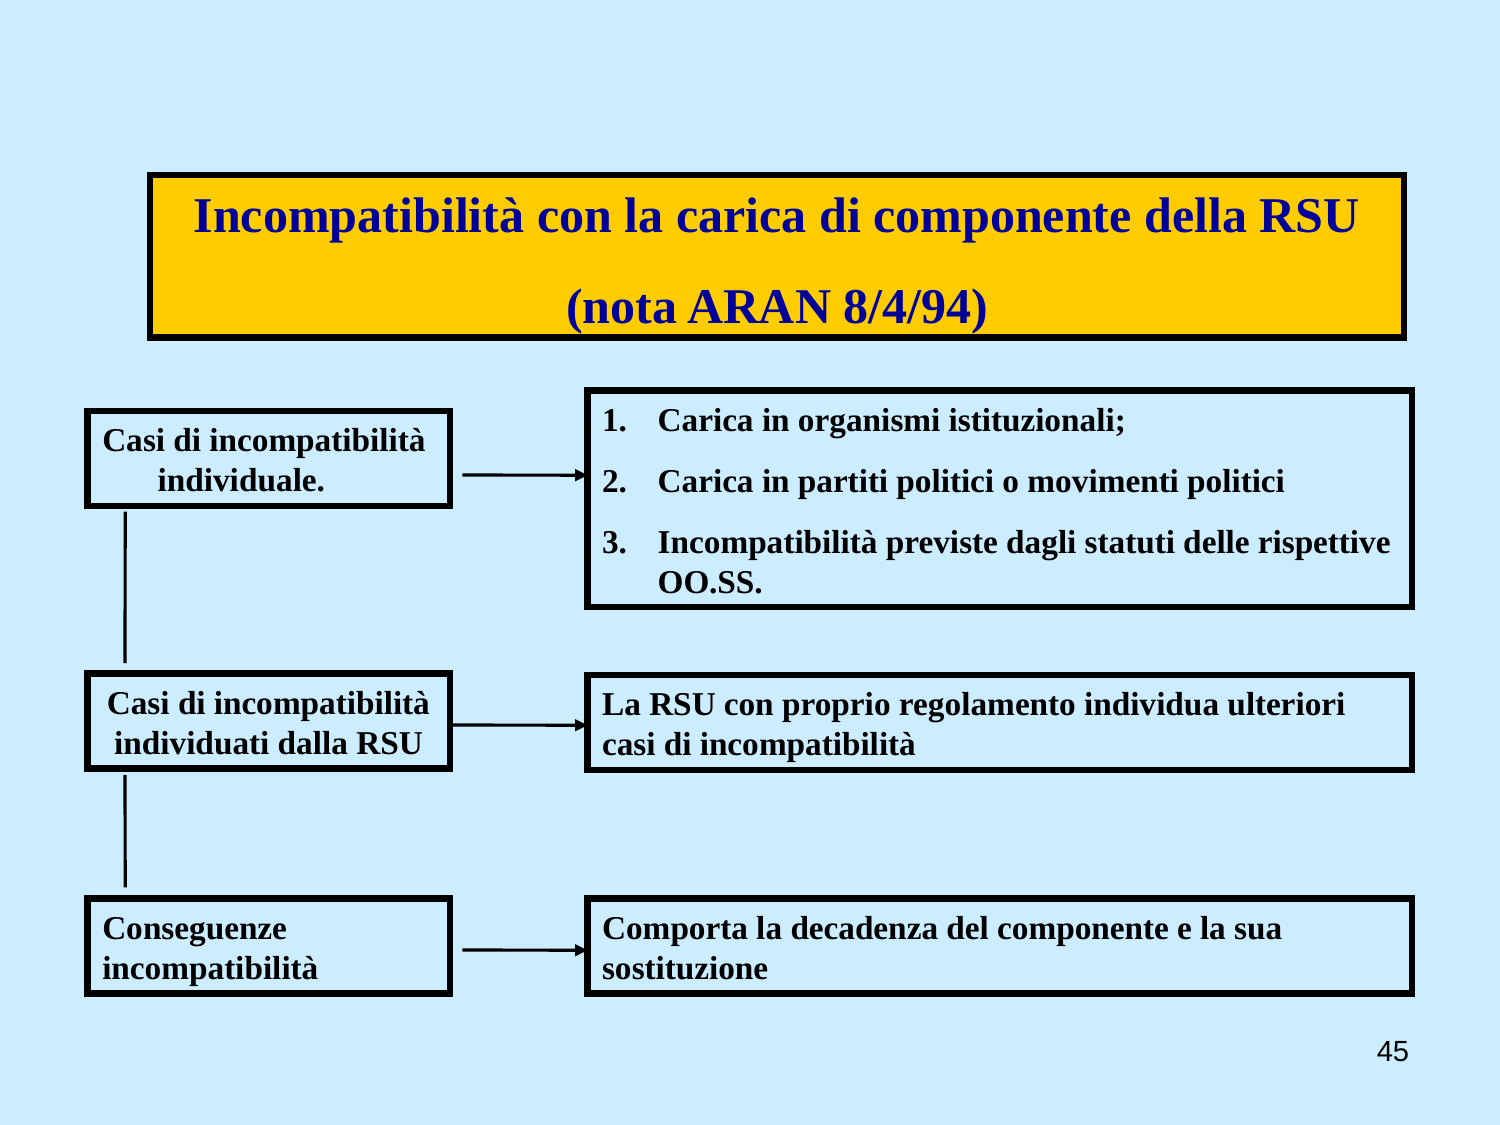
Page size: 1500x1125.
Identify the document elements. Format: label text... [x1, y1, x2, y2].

slide_number 45 [1074, 1024, 1425, 1103]
text_box [462, 944, 587, 957]
text_box Incompatibilità con la carica di componente della RSU (nota ARAN 8/4/94)‏ [150, 174, 1405, 338]
text_box [462, 469, 587, 482]
text_box Carica in organismi istituzionali; Carica in partiti politici o movimenti politici Incompatibilità previste dagli statuti delle rispettive OO.SS. [587, 390, 1413, 608]
text_box [449, 719, 587, 732]
text_box La RSU con proprio regolamento individua ulteriori casi di incompatibilità [587, 674, 1413, 771]
text_box Casi di incompatibilità individuati dalla RSU [87, 673, 450, 769]
text_box Comporta la decadenza del componente e la sua sostituzione [587, 898, 1413, 994]
text_box Conseguenze incompatibilità [87, 898, 450, 994]
text_box Casi di incompatibilità individuale. [87, 410, 450, 507]
